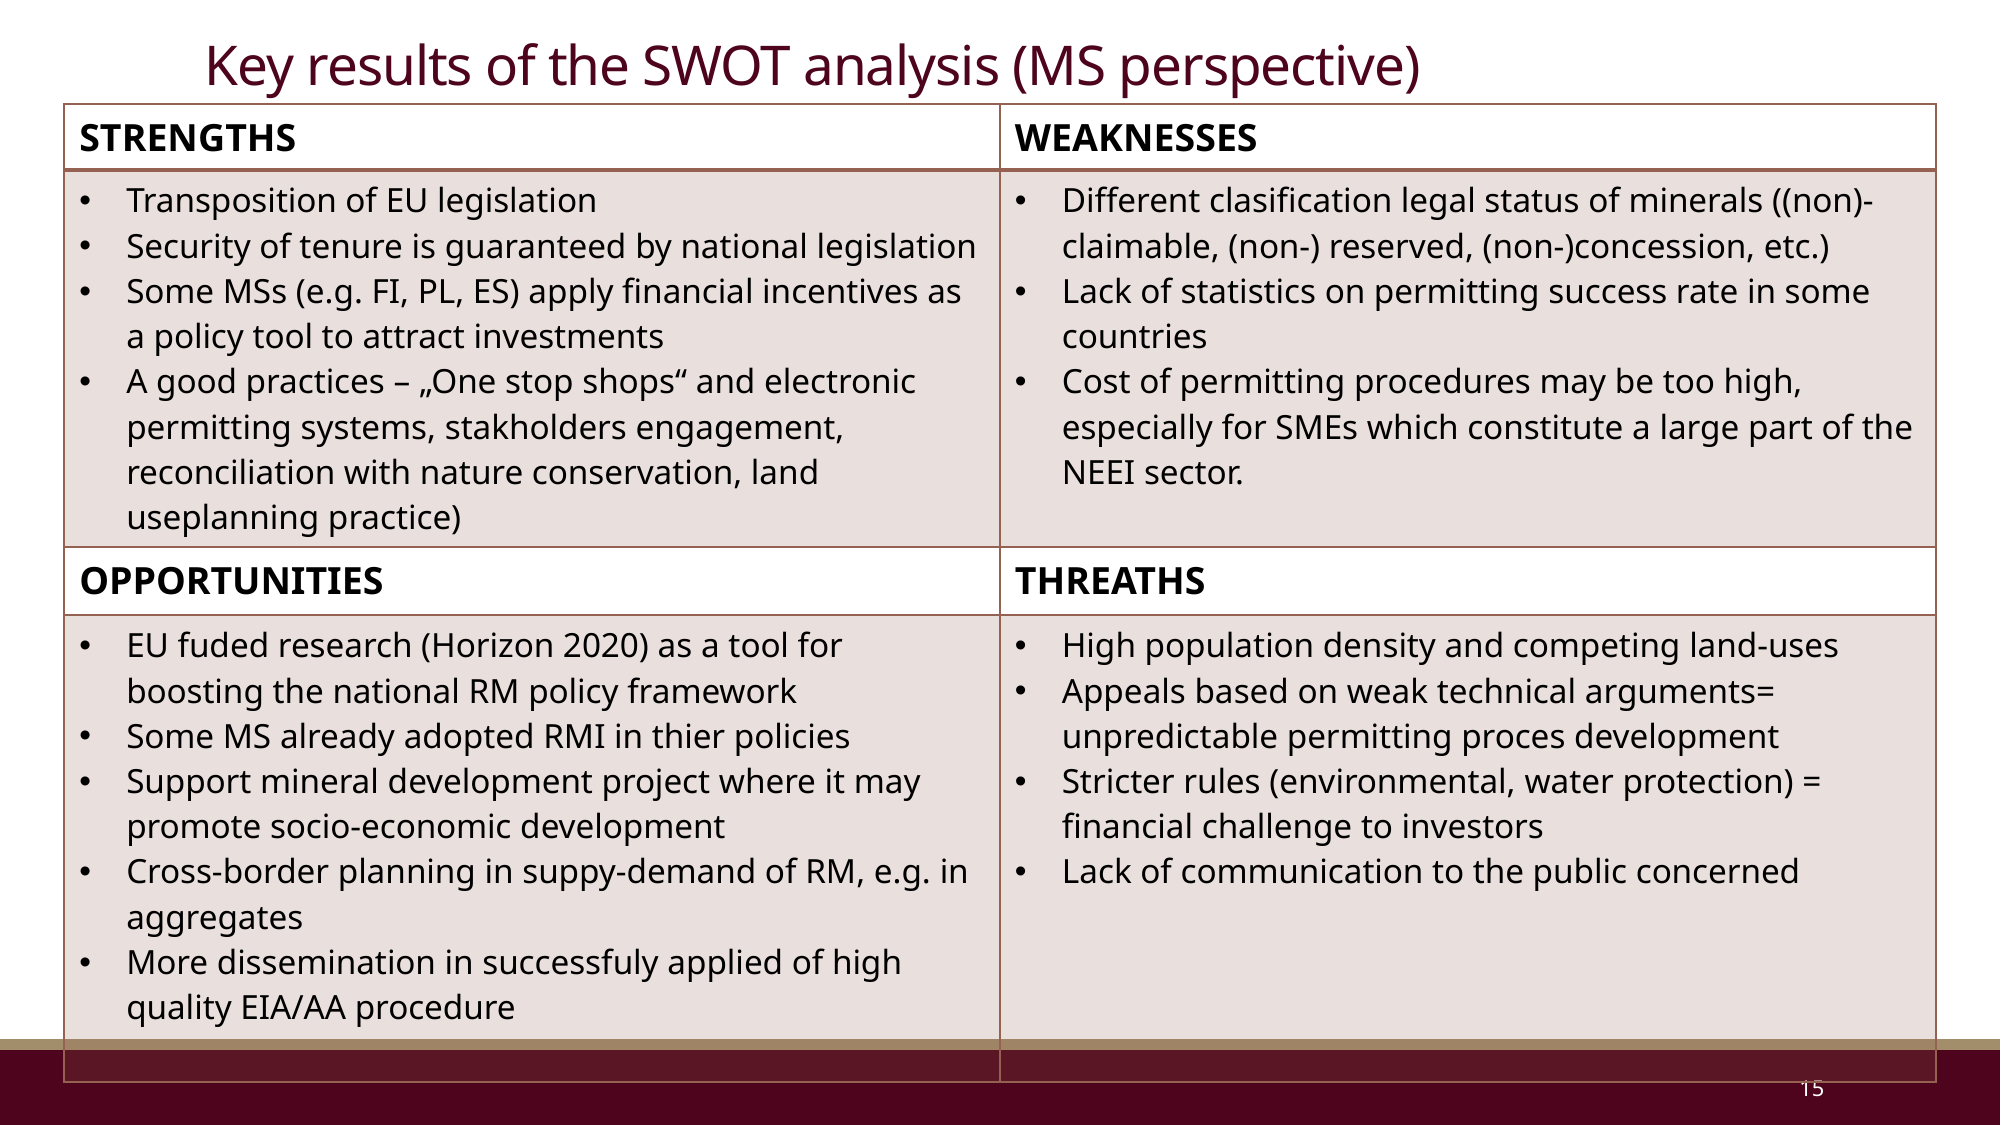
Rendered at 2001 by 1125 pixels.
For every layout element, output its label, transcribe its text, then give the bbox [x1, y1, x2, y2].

table_header STRENGTHS [65, 105, 999, 168]
title Key results of the SWOT analysis (MS perspective) [189, 32, 1810, 103]
table_cell OPPORTUNITIES [65, 548, 999, 614]
table_cell Different clasification legal status of minerals ((non)-claimable, (non-) reserved, (non-)concession, etc.) Lack of statistics on permitting success rate in some countries Cost of permitting procedures may be too high, especially for SMEs which constitute a large part of the NEEI sector. [1001, 172, 1935, 546]
table_cell EU fuded research (Horizon 2020) as a tool for boosting the national RM policy framework Some MS already adopted RMI in thier policies Support mineral development project where it may promote socio-economic development Cross-border planning in suppy-demand of RM, e.g. in aggregates More dissemination in successfuly applied of high quality EIA/AA procedure [65, 616, 999, 1081]
table_cell High population density and competing land-uses Appeals based on weak technical arguments= unpredictable permitting proces development Stricter rules (environmental, water protection) = financial challenge to investors Lack of communication to the public concerned [1001, 616, 1935, 1081]
table_header WEAKNESSES [1001, 105, 1935, 168]
table_cell THREATHS [1001, 548, 1935, 614]
table_cell Transposition of EU legislation Security of tenure is guaranteed by national legislation Some MSs (e.g. FI, PL, ES) apply financial incentives as a policy tool to attract investments A good practices – „One stop shops“ and electronic permitting systems, stakholders engagement, reconciliation with nature conservation, land useplanning practice) [65, 172, 999, 546]
slide_number 15 [1624, 1059, 1840, 1120]
